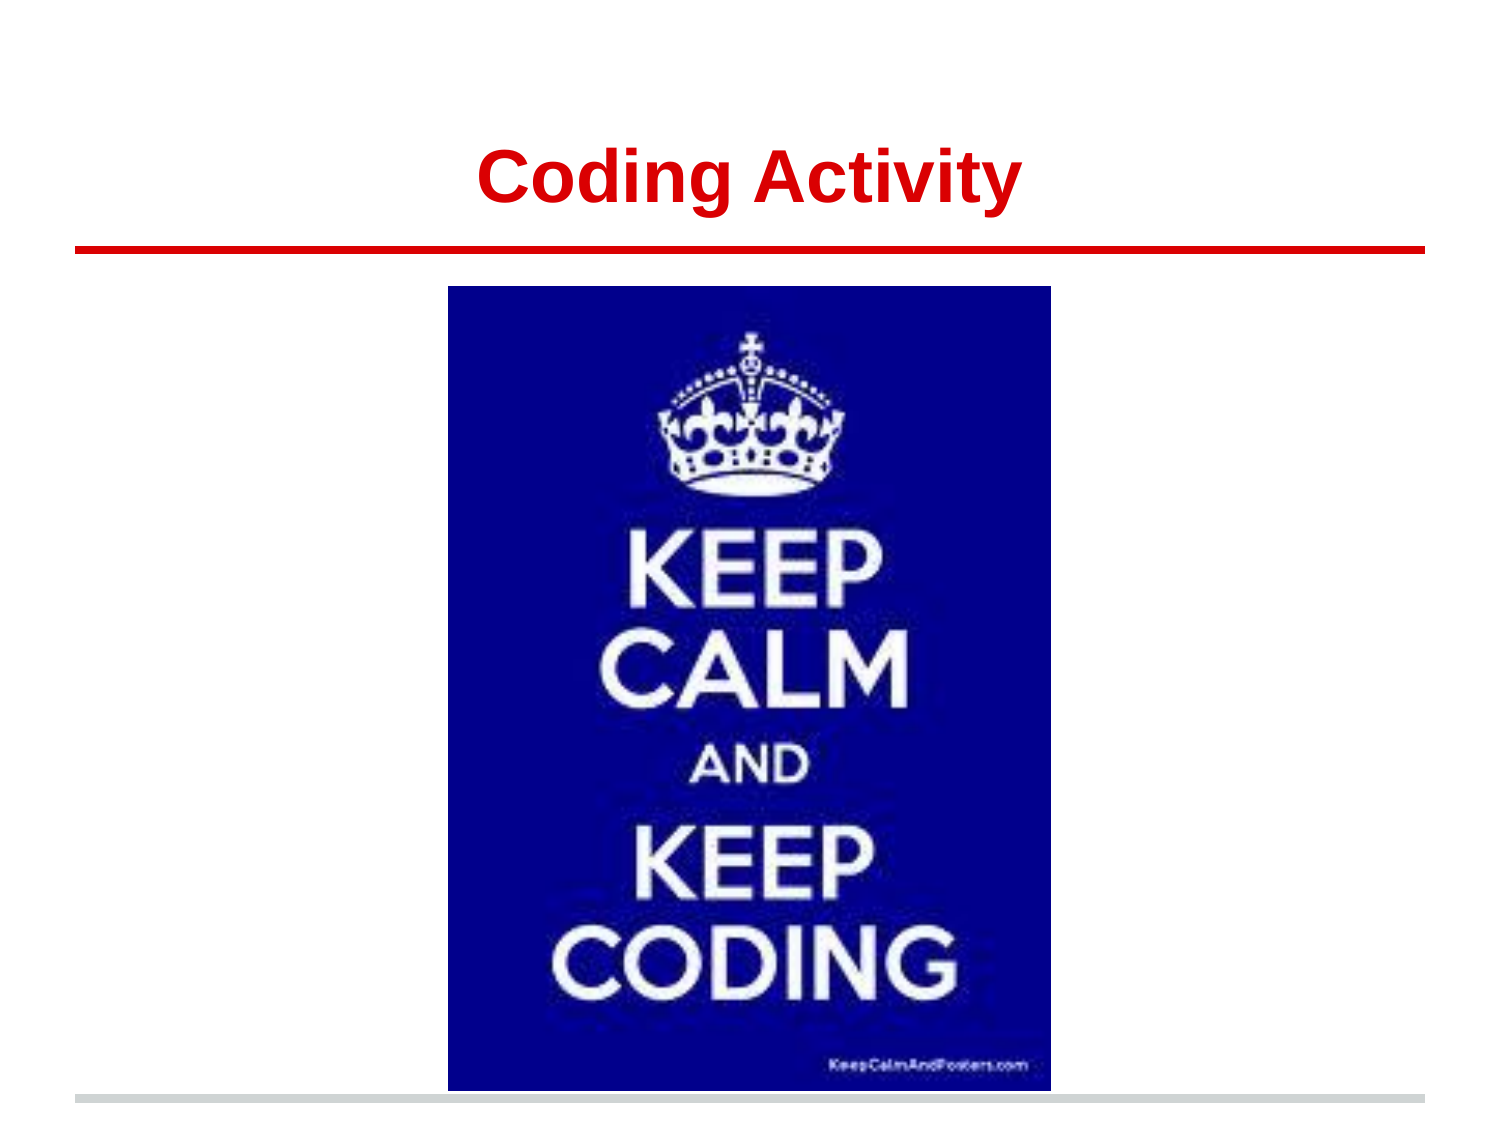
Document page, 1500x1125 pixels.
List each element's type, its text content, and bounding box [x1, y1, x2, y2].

title Coding Activity [75, 45, 1425, 233]
picture [448, 286, 1052, 1092]
